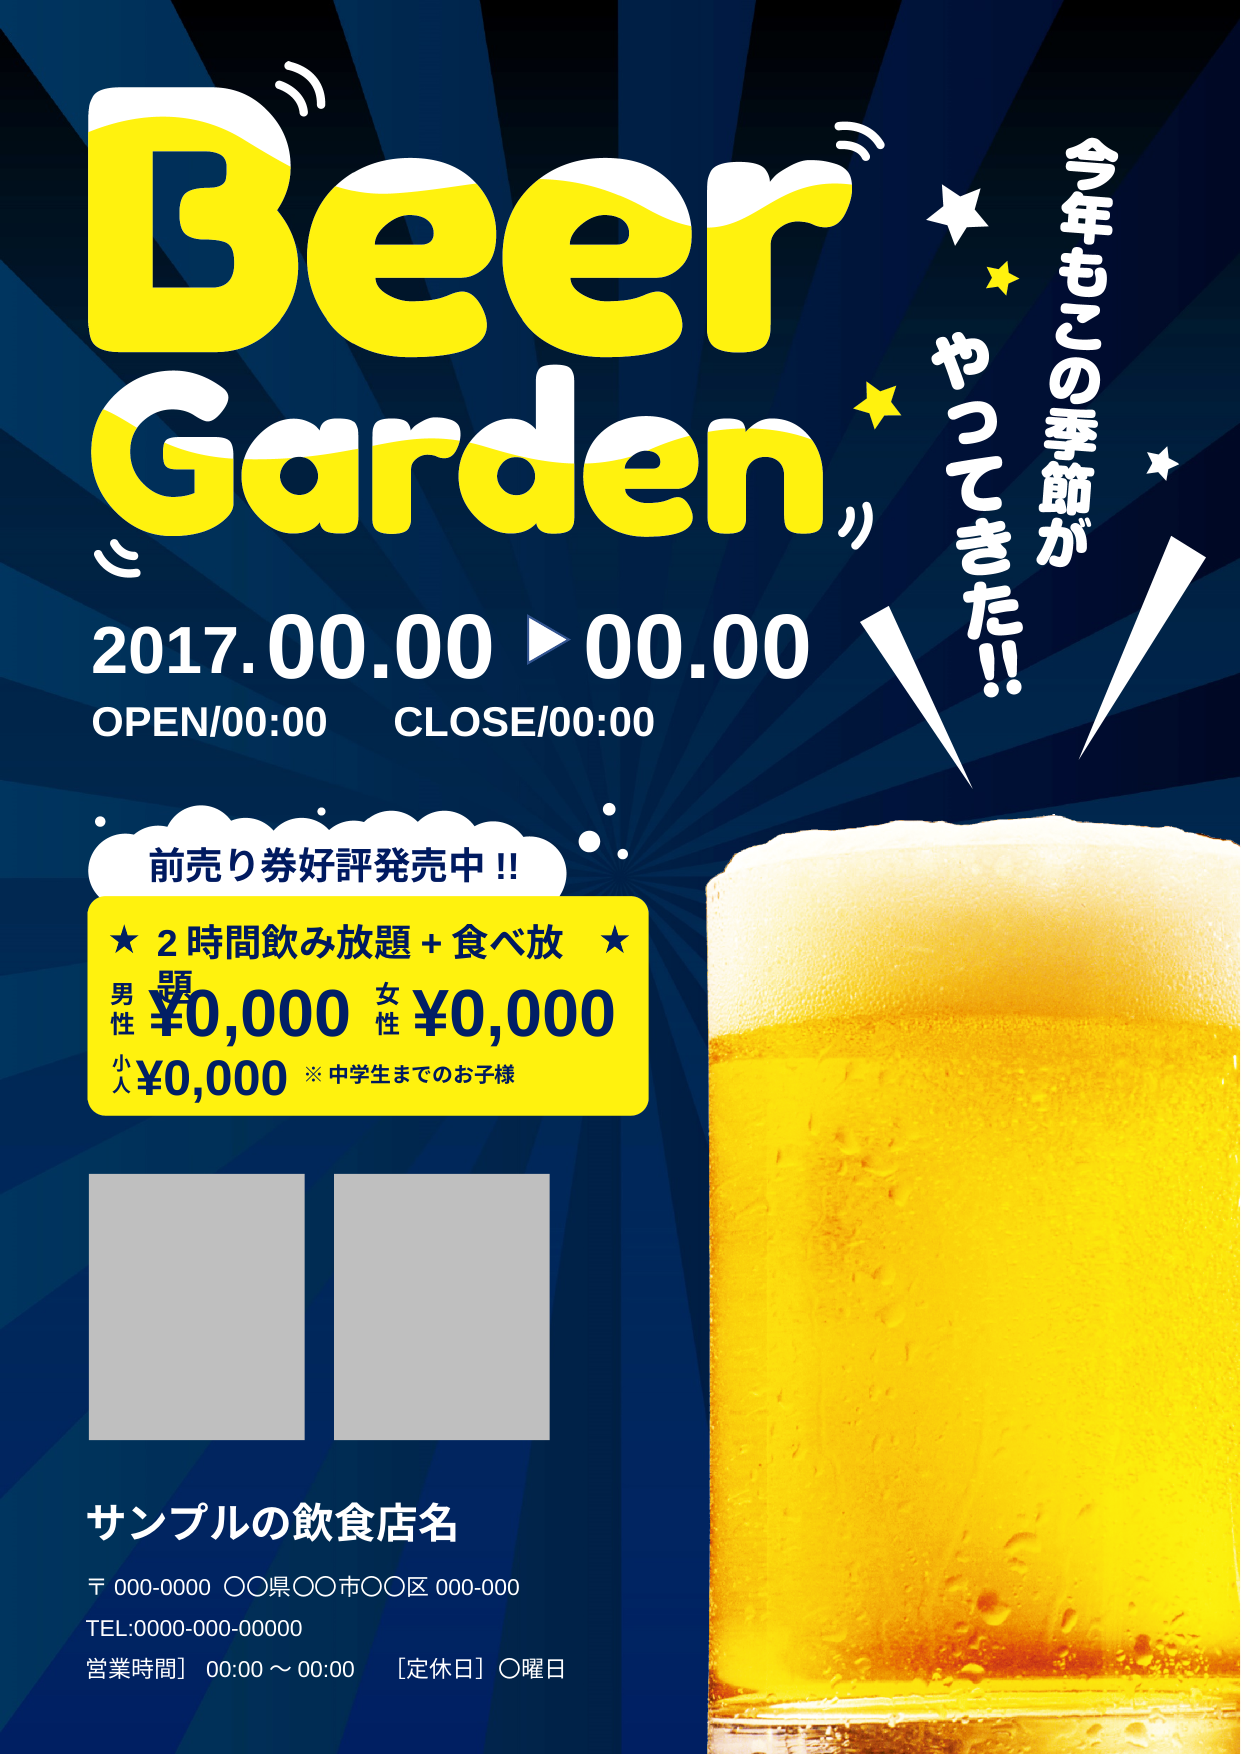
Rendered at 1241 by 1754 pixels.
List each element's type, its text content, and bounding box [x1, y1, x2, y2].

text_box サンプルの飲食店名 [70, 1489, 507, 1551]
text_box 00.00 [251, 579, 568, 686]
text_box 〒000-0000 〇〇県〇〇市〇〇区000-000 TEL:0000-000-00000 営業時間］00:00～00:00 ［定休日］〇曜日 [70, 1551, 705, 1690]
text_box [333, 1173, 551, 1441]
text_box [527, 614, 571, 665]
text_box OPEN/00:00 [76, 686, 378, 752]
picture [0, 0, 1241, 1754]
text_box 2017. [76, 599, 251, 686]
text_box 00.00 [568, 579, 853, 704]
text_box CLOSE/00:00 [378, 686, 777, 752]
text_box ¥0,000 [649, 962, 661, 1058]
text_box [88, 1173, 306, 1441]
